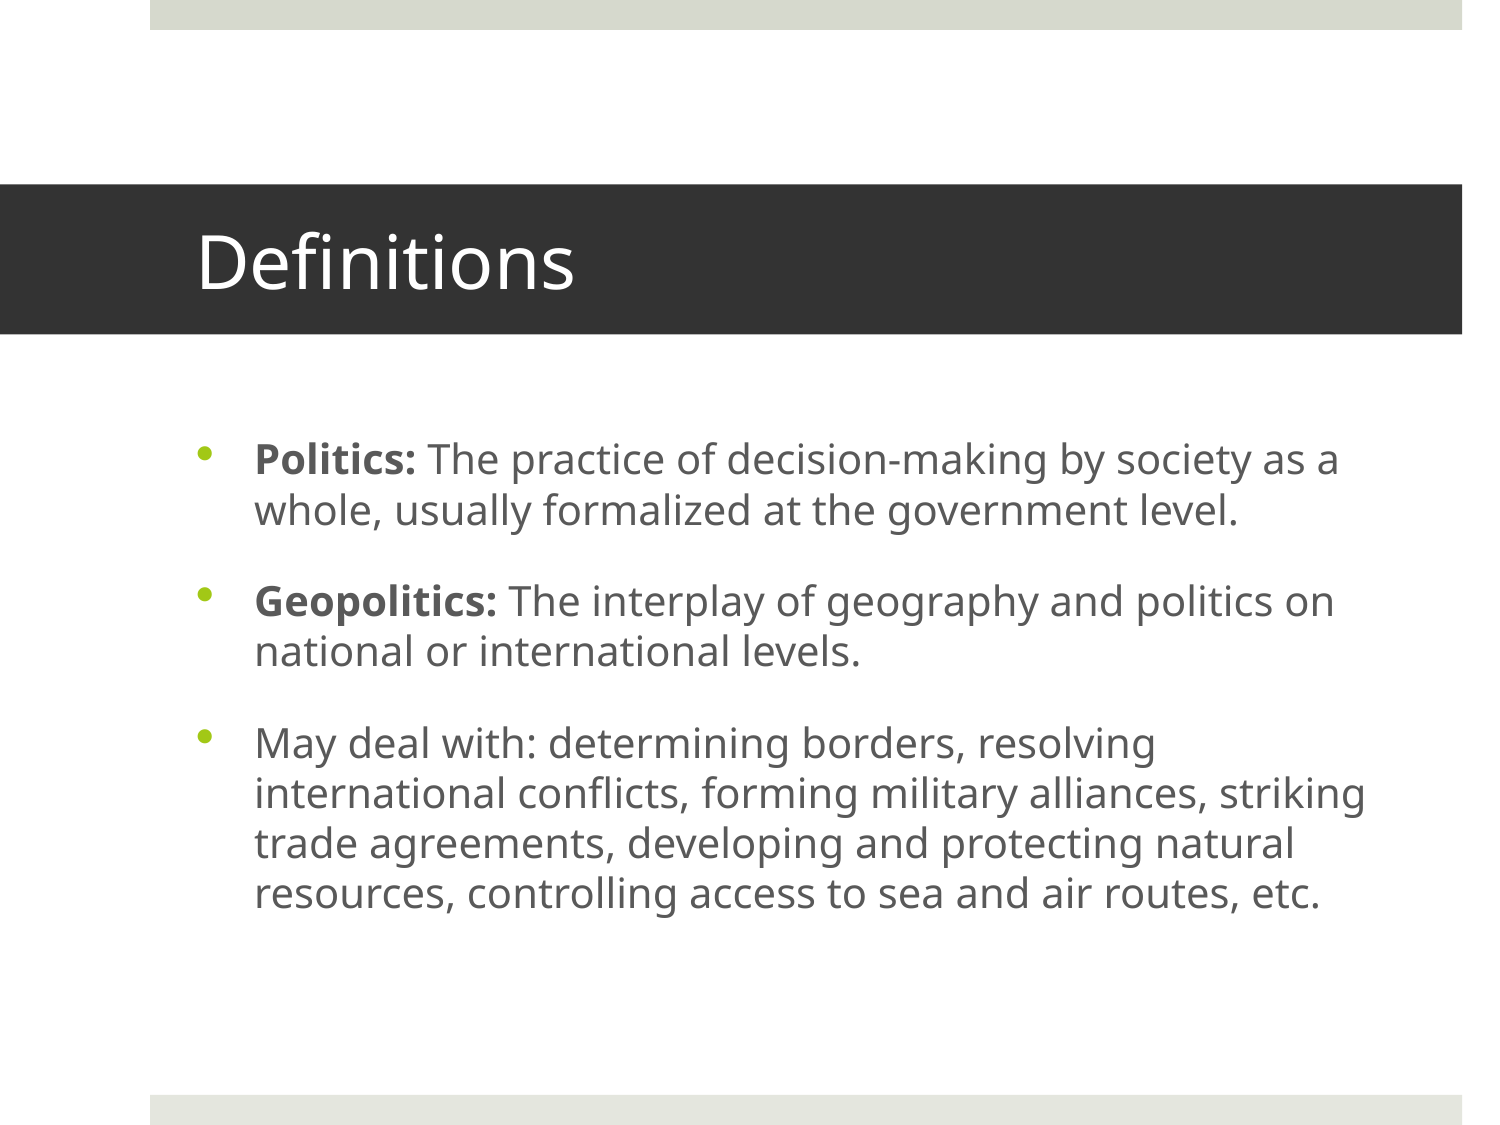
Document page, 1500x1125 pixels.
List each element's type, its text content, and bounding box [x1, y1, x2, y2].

list Politics: The practice of decision-making by society as a whole, usually formalized at the government level. Geopolitics: The interplay of geography and politics on national or international levels. May deal with: determining borders, resolving international conflicts, forming military alliances, striking trade agreements, developing and protecting natural resources, controlling access to sea and air routes, etc. [182, 425, 1432, 1028]
title Definitions [0, 184, 1463, 335]
